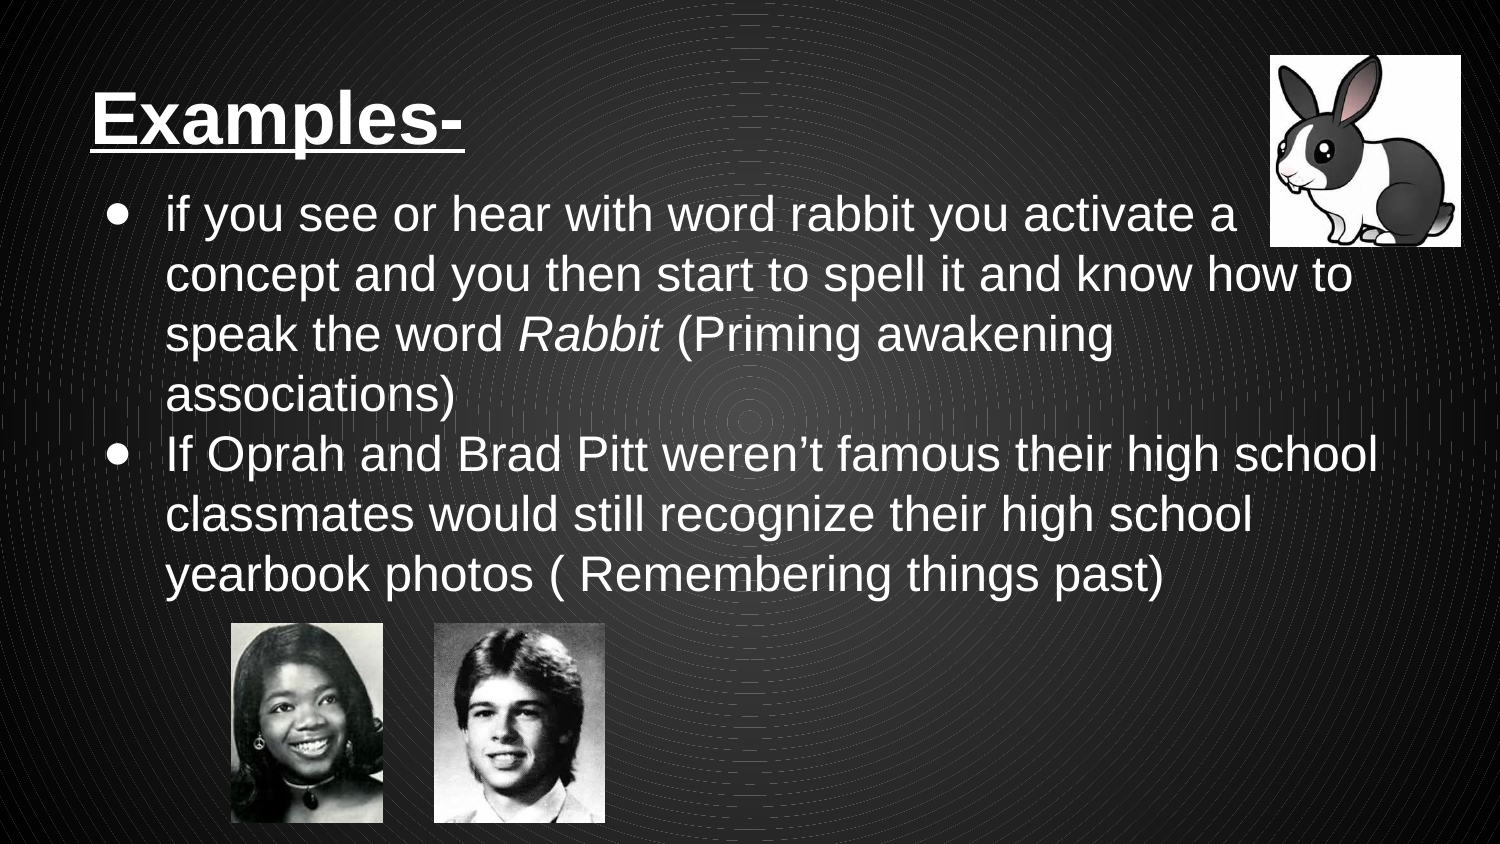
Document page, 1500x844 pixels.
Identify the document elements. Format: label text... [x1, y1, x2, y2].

picture [1269, 55, 1461, 247]
picture [433, 622, 605, 823]
list if you see or hear with word rabbit you activate a concept and you then start to spell it and know how to speak the word Rabbit (Priming awakening associations) If Oprah and Brad Pitt weren’t famous their high school classmates would still recognize their high school yearbook photos ( Remembering things past) [75, 166, 1425, 778]
title Examples- [75, 33, 1425, 166]
picture [231, 622, 383, 823]
